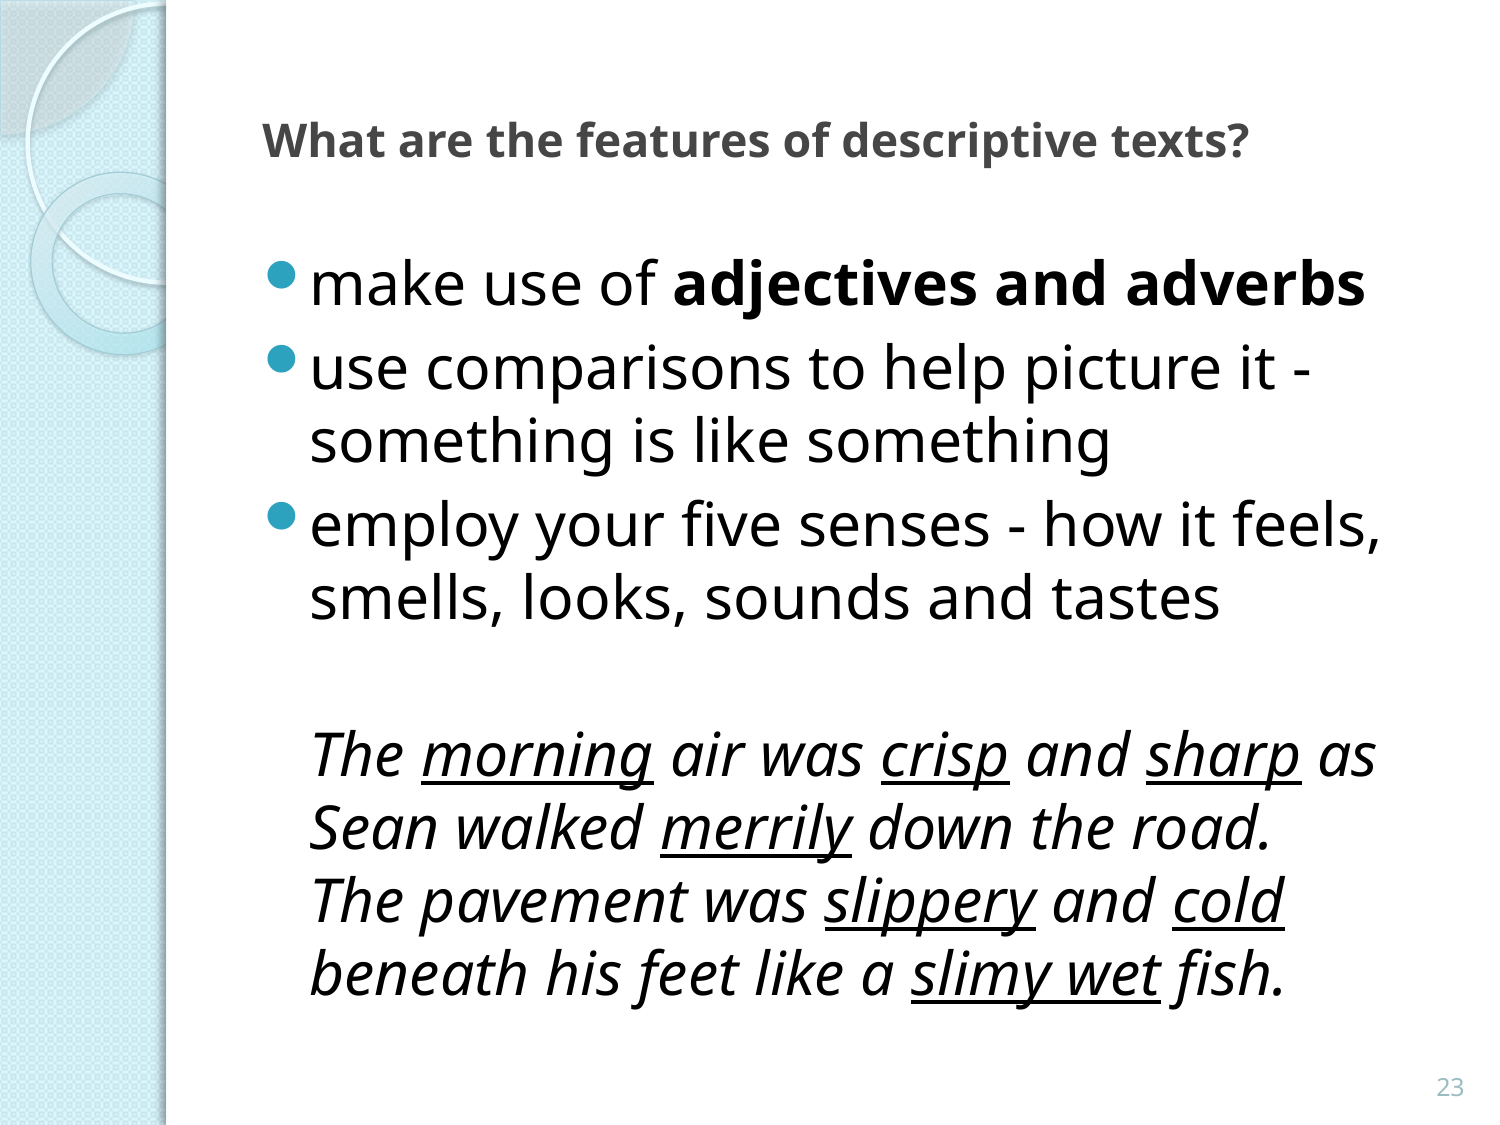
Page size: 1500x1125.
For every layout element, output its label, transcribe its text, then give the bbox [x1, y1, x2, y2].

title What are the features of descriptive texts? [235, 45, 1466, 233]
list make use of adjectives and adverbs use comparisons to help picture it - something is like something employ your five senses - how it feels, smells, looks, sounds and tastes The morning air was crisp and sharp as Sean walked merrily down the road. The pavement was slippery and cold beneath his feet like a slimy wet fish. [235, 237, 1466, 1025]
slide_number 23 [1413, 1034, 1488, 1113]
